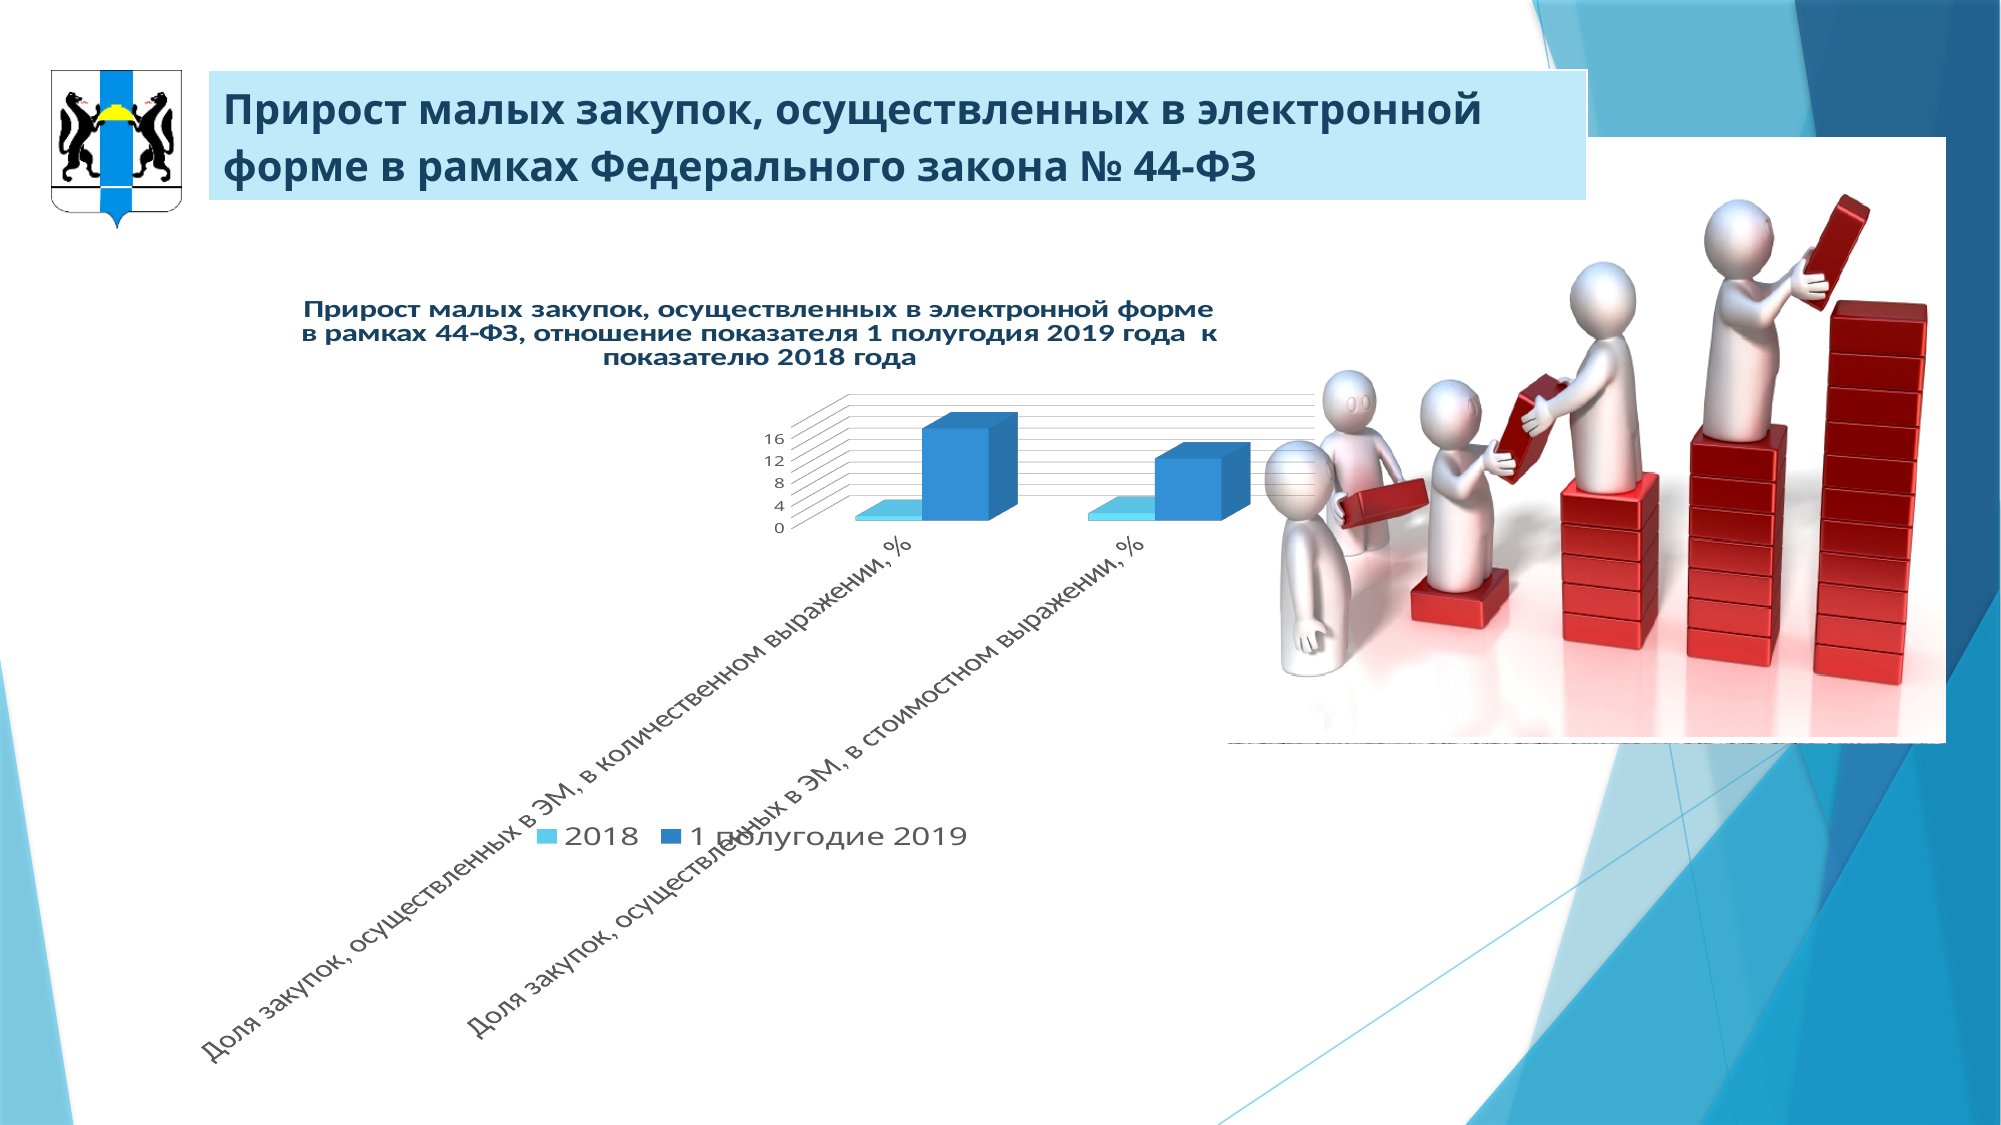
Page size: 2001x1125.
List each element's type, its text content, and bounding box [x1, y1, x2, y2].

picture [1227, 137, 1947, 744]
picture [51, 69, 183, 230]
chart [159, 278, 1346, 1067]
table_header Прирост малых закупок, осуществленных в электронной форме в рамках Федерального закона № 44-ФЗ [209, 71, 1586, 200]
